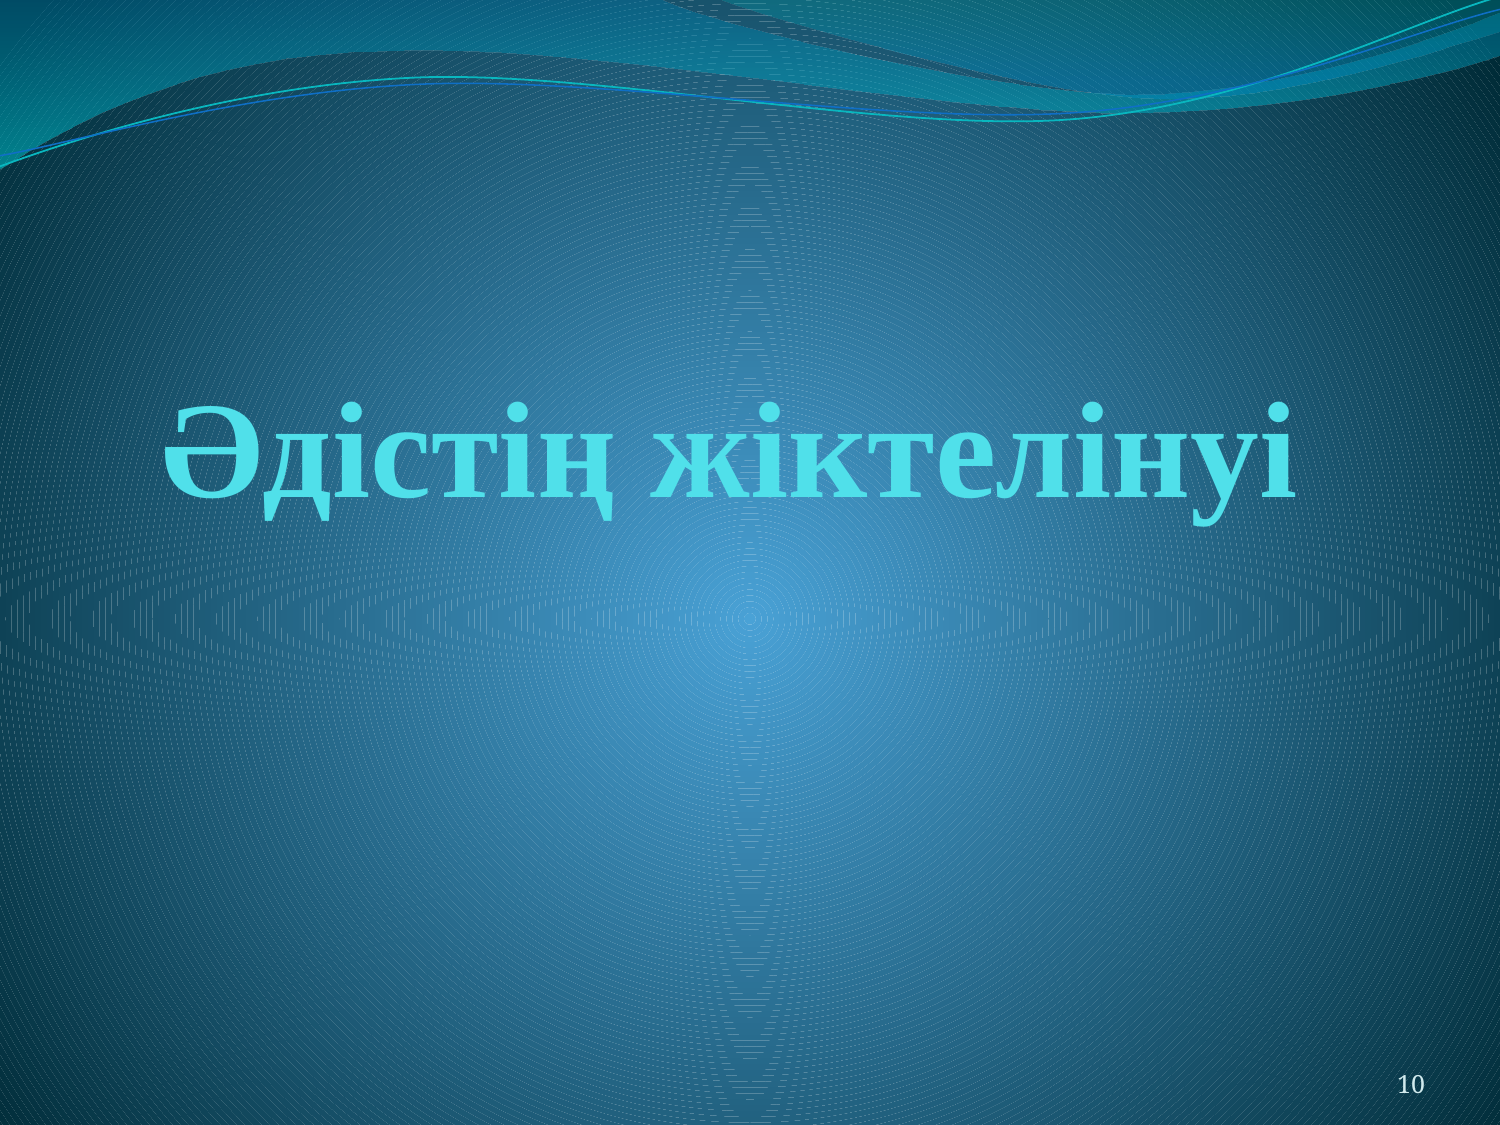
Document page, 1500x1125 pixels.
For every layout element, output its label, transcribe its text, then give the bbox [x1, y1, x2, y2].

title Әдістің жіктелінуі [87, 224, 1376, 526]
slide_number 10 [1299, 1042, 1425, 1103]
